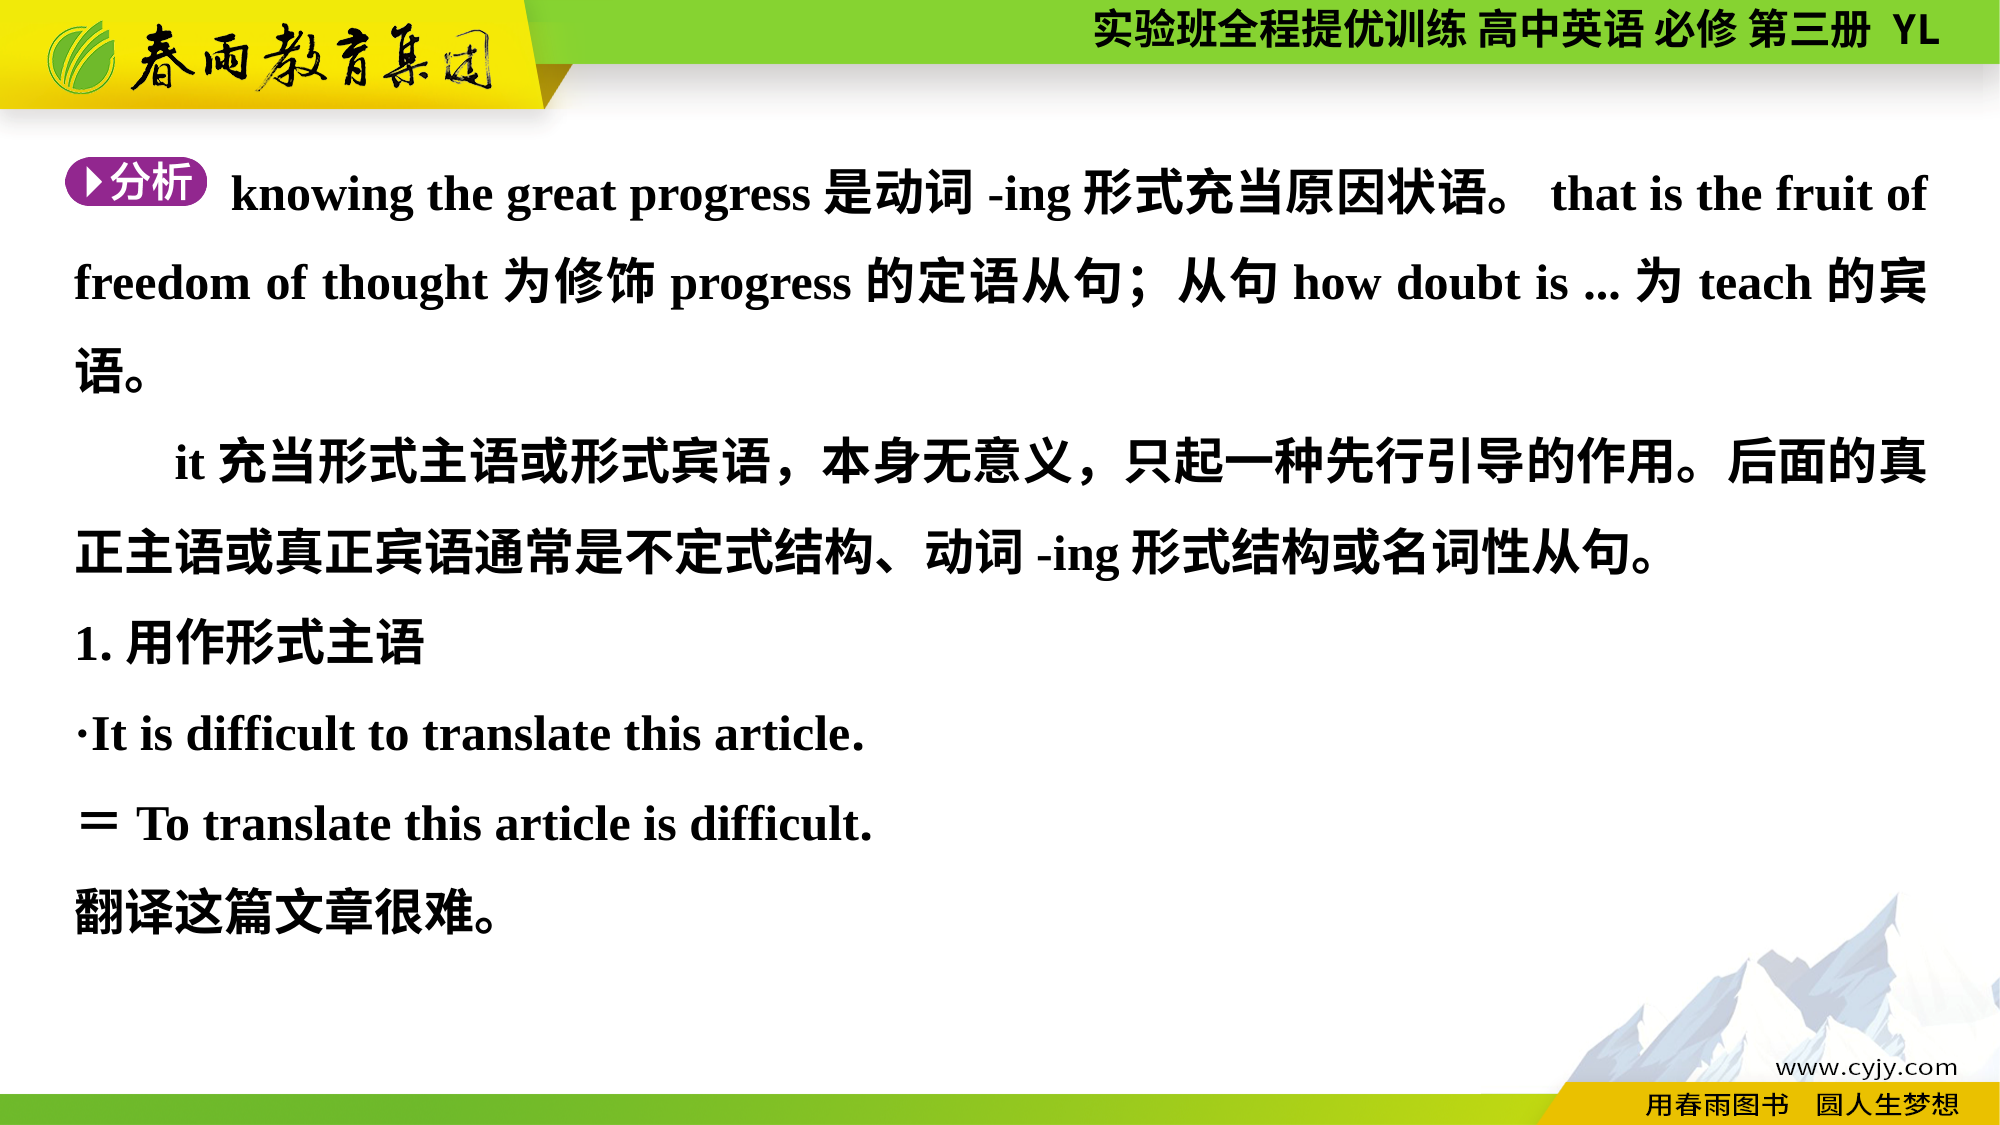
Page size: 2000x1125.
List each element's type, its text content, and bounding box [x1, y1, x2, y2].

picture [0, 0, 2000, 1125]
list knowing the great progress是动词-ing形式充当原因状语。that is the fruit of freedom of thought为修饰progress的定语从句；从句how doubt is ...为teach的宾语。 it充当形式主语或形式宾语，本身无意义，只起一种先行引导的作用。后面的真正主语或真正宾语通常是不定式结构、动词-ing形式结构或名词性从句。 1.用作形式主语 ·It is difficult to translate this article. ＝To translate this article is difficult. 翻译这篇文章很难。 [59, 122, 1944, 865]
